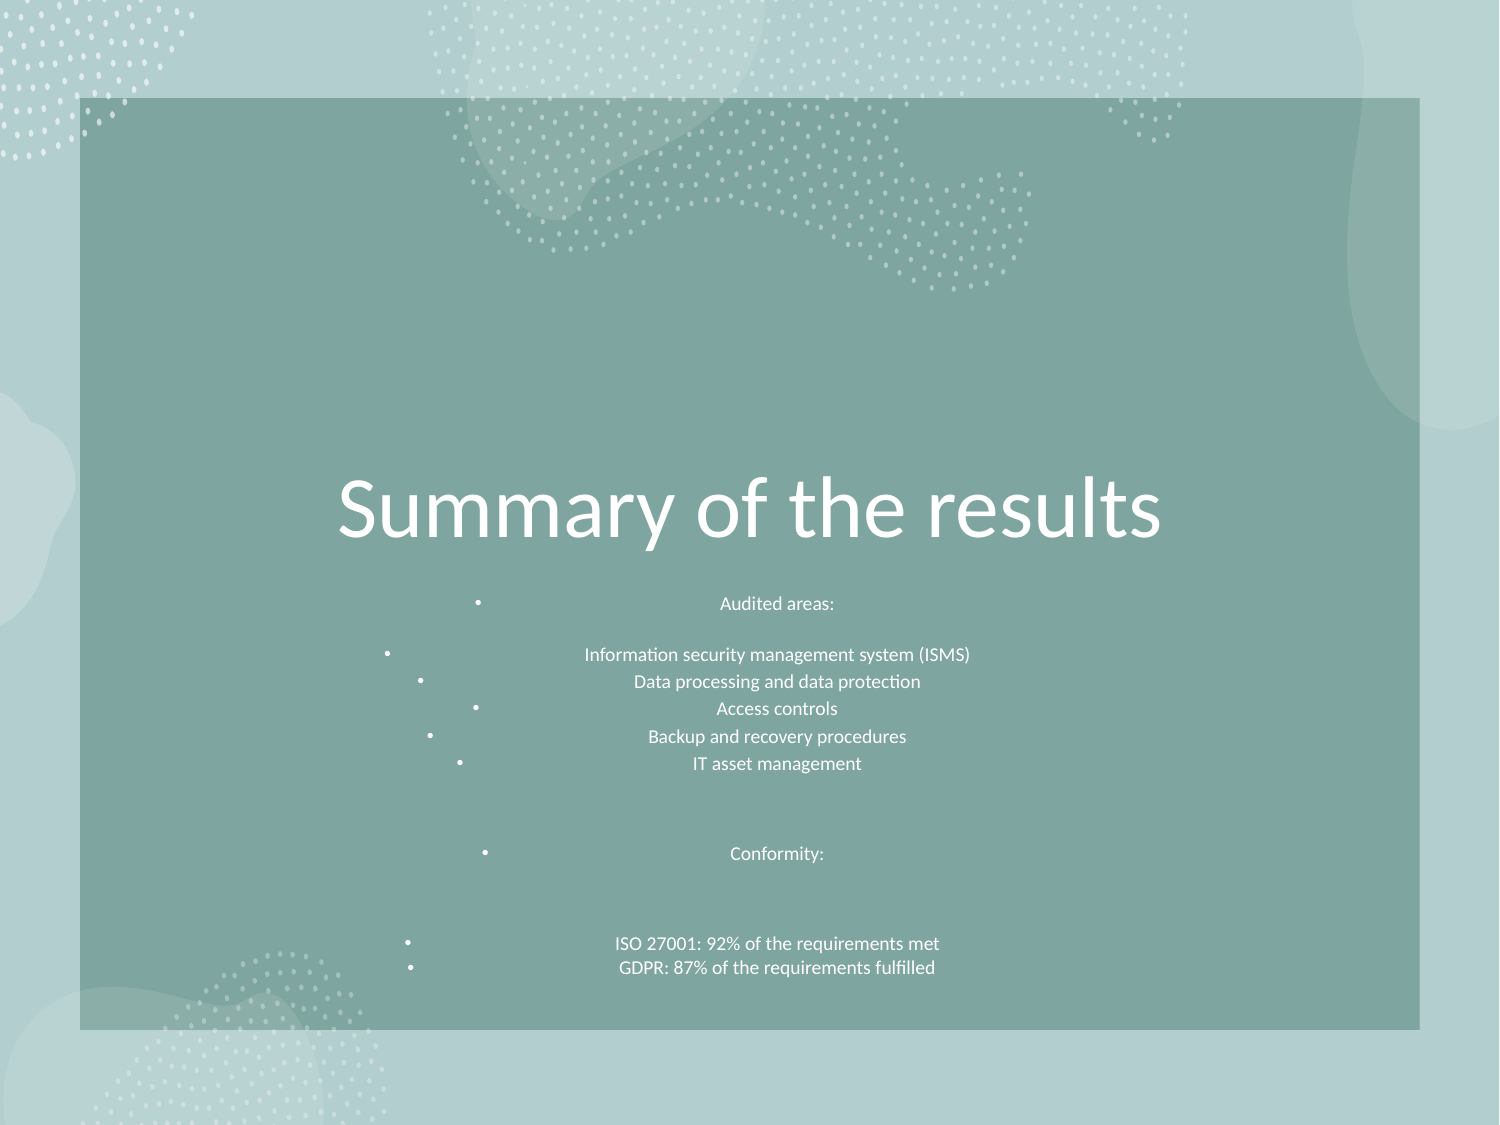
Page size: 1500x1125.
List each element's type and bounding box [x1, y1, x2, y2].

text_box [0, 0, 1500, 1125]
